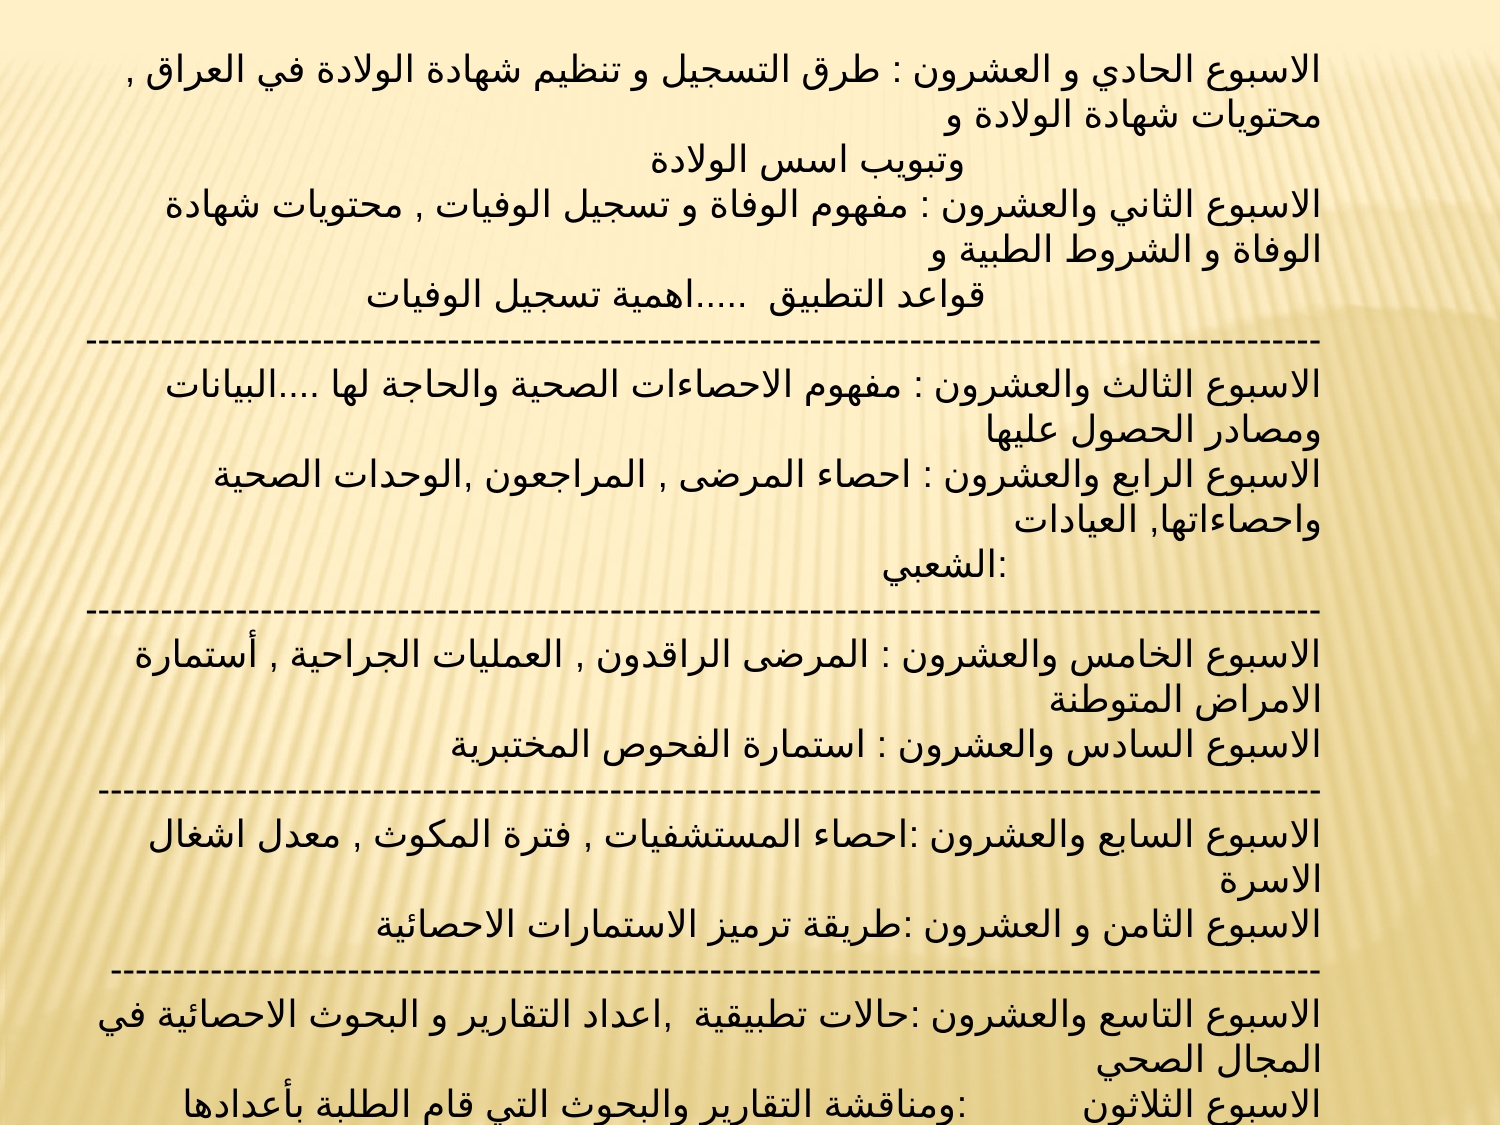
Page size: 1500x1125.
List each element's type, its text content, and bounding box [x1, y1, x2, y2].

text_box الاسبوع الحادي و العشرون : طرق التسجيل و تنظيم شهادة الولادة في العراق , محتويات شهادة الولادة و وتبويب اسس الولادة الاسبوع الثاني والعشرون : مفهوم الوفاة و تسجيل الوفيات , محتويات شهادة الوفاة و الشروط الطبية و قواعد التطبيق .....اهمية تسجيل الوفيات --------------------------------------------------------------------------------------------------- الاسبوع الثالث والعشرون : مفهوم الاحصاءات الصحية والحاجة لها ....البيانات ومصادر الحصول عليها الاسبوع الرابع والعشرون : احصاء المرضى , المراجعون ,الوحدات الصحية واحصاءاتها, العيادات :الشعبي --------------------------------------------------------------------------------------------------- الاسبوع الخامس والعشرون : المرضى الراقدون , العمليات الجراحية , أستمارة الامراض المتوطنة الاسبوع السادس والعشرون : استمارة الفحوص المختبرية -------------------------------------------------------------------------------------------------- الاسبوع السابع والعشرون :احصاء المستشفيات , فترة المكوث , معدل اشغال الاسرة الاسبوع الثامن و العشرون :طريقة ترميز الاستمارات الاحصائية ------------------------------------------------------------------------------------------------- الاسبوع التاسع والعشرون :حالات تطبيقية ,اعداد التقارير و البحوث الاحصائية في المجال الصحي الاسبوع الثلاثون :ومناقشة التقارير والبحوث التي قام الطلبة بأعدادها [49, 37, 1338, 1125]
